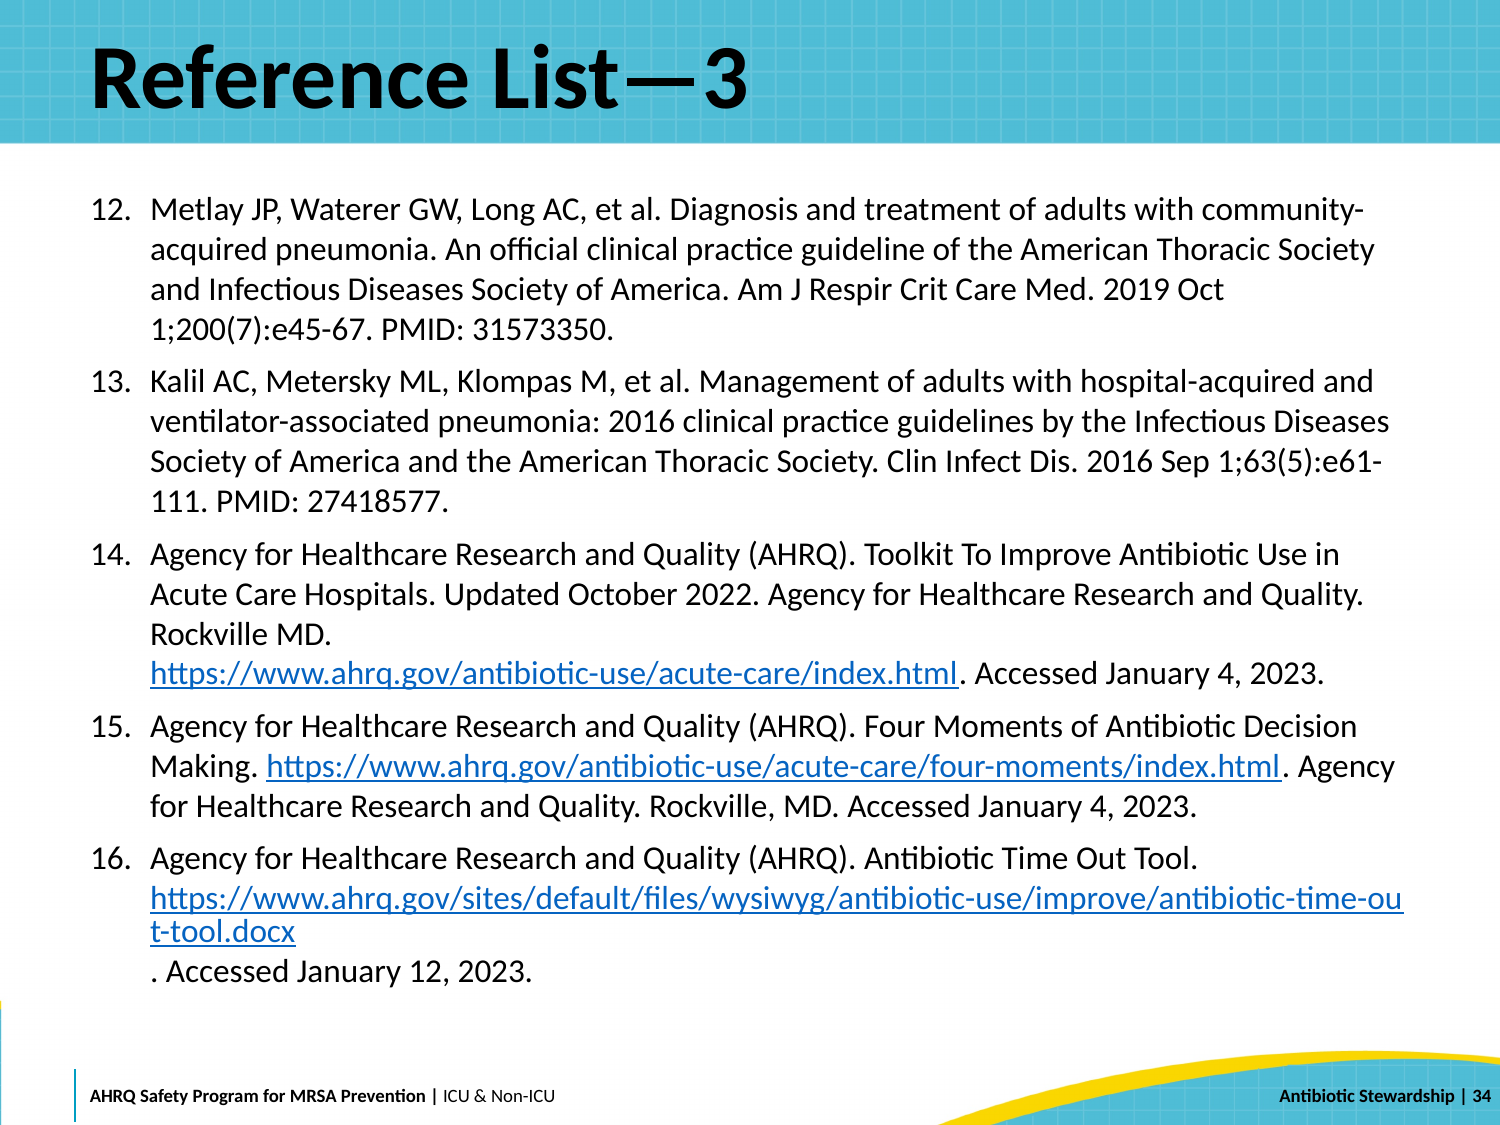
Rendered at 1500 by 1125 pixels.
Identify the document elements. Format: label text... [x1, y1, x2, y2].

list Metlay JP, Waterer GW, Long AC, et al. Diagnosis and treatment of adults with community-acquired pneumonia. An official clinical practice guideline of the American Thoracic Society and Infectious Diseases Society of America. Am J Respir Crit Care Med. 2019 Oct 1;200(7):e45-67. PMID: 31573350. Kalil AC, Metersky ML, Klompas M, et al. Management of adults with hospital-acquired and ventilator-associated pneumonia: 2016 clinical practice guidelines by the Infectious Diseases Society of America and the American Thoracic Society. Clin Infect Dis. 2016 Sep 1;63(5):e61-111. PMID: 27418577. Agency for Healthcare Research and Quality (AHRQ). Toolkit To Improve Antibiotic Use in Acute Care Hospitals. Updated October 2022. Agency for Healthcare Research and Quality. Rockville MD. https://www.ahrq.gov/antibiotic-use/acute-care/index.html. Accessed January 4, 2023. Agency for Healthcare Research and Quality (AHRQ). Four Moments of Antibiotic Decision Making. https://www.ahrq.gov/antibiotic-use/acute-care/four-moments/index.html. Agency for Healthcare Research and Quality. Rockville, MD. Accessed January 4, 2023. Agency for Healthcare Research and Quality (AHRQ). Antibiotic Time Out Tool. https://www.ahrq.gov/sites/default/files/wysiwyg/antibiotic-use/improve/antibiotic-time-out-tool.docx. Accessed January 12, 2023. [75, 179, 1425, 1035]
picture [0, 0, 1500, 1125]
slide_number | 34 [1455, 1065, 1500, 1125]
title Reference List—3 [75, 0, 1425, 150]
